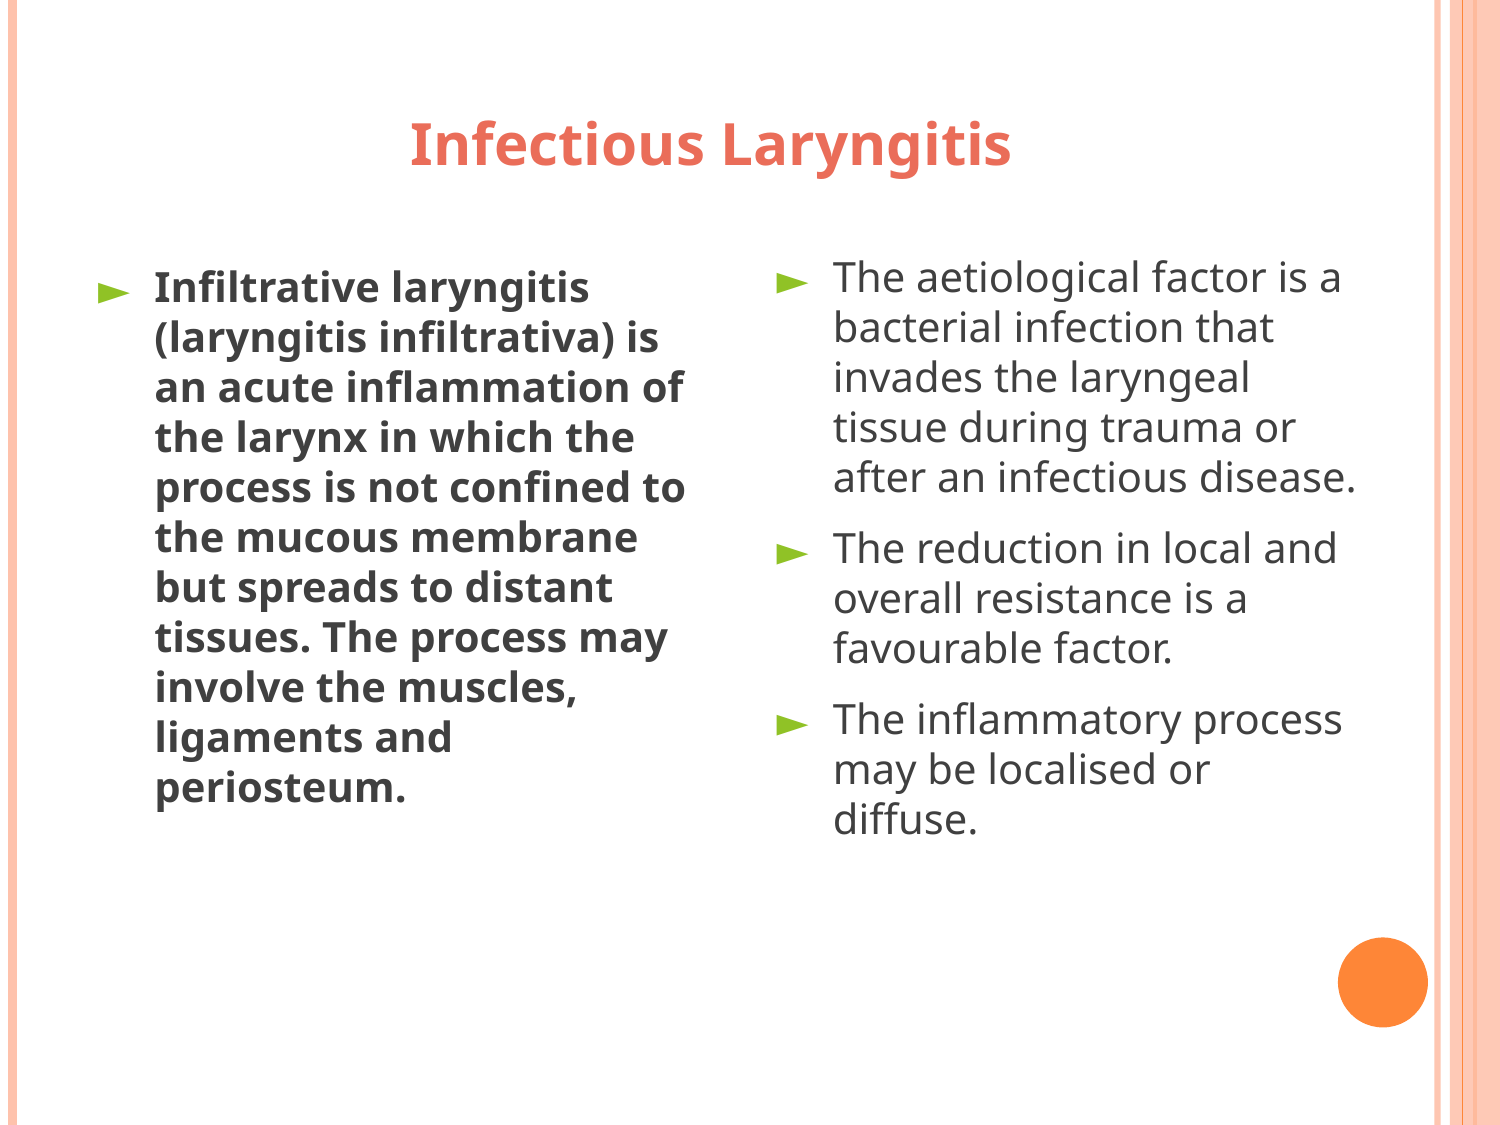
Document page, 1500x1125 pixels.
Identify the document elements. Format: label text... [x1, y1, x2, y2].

text_box Infiltrative laryngitis (laryngitis infiltrativa) is an acute inflammation of the larynx in which the process is not confined to the mucous membrane but spreads to distant tissues. The process may involve the muscles, ligaments and periosteum. [83, 253, 727, 991]
text_box The aetiological factor is a bacterial infection that invades the laryngeal tissue during trauma or after an infectious disease. The reduction in local and overall resistance is a favourable factor. The inflammatory process may be localised or diffuse. [761, 243, 1376, 981]
text_box Infectious Laryngitis [83, 99, 1341, 197]
